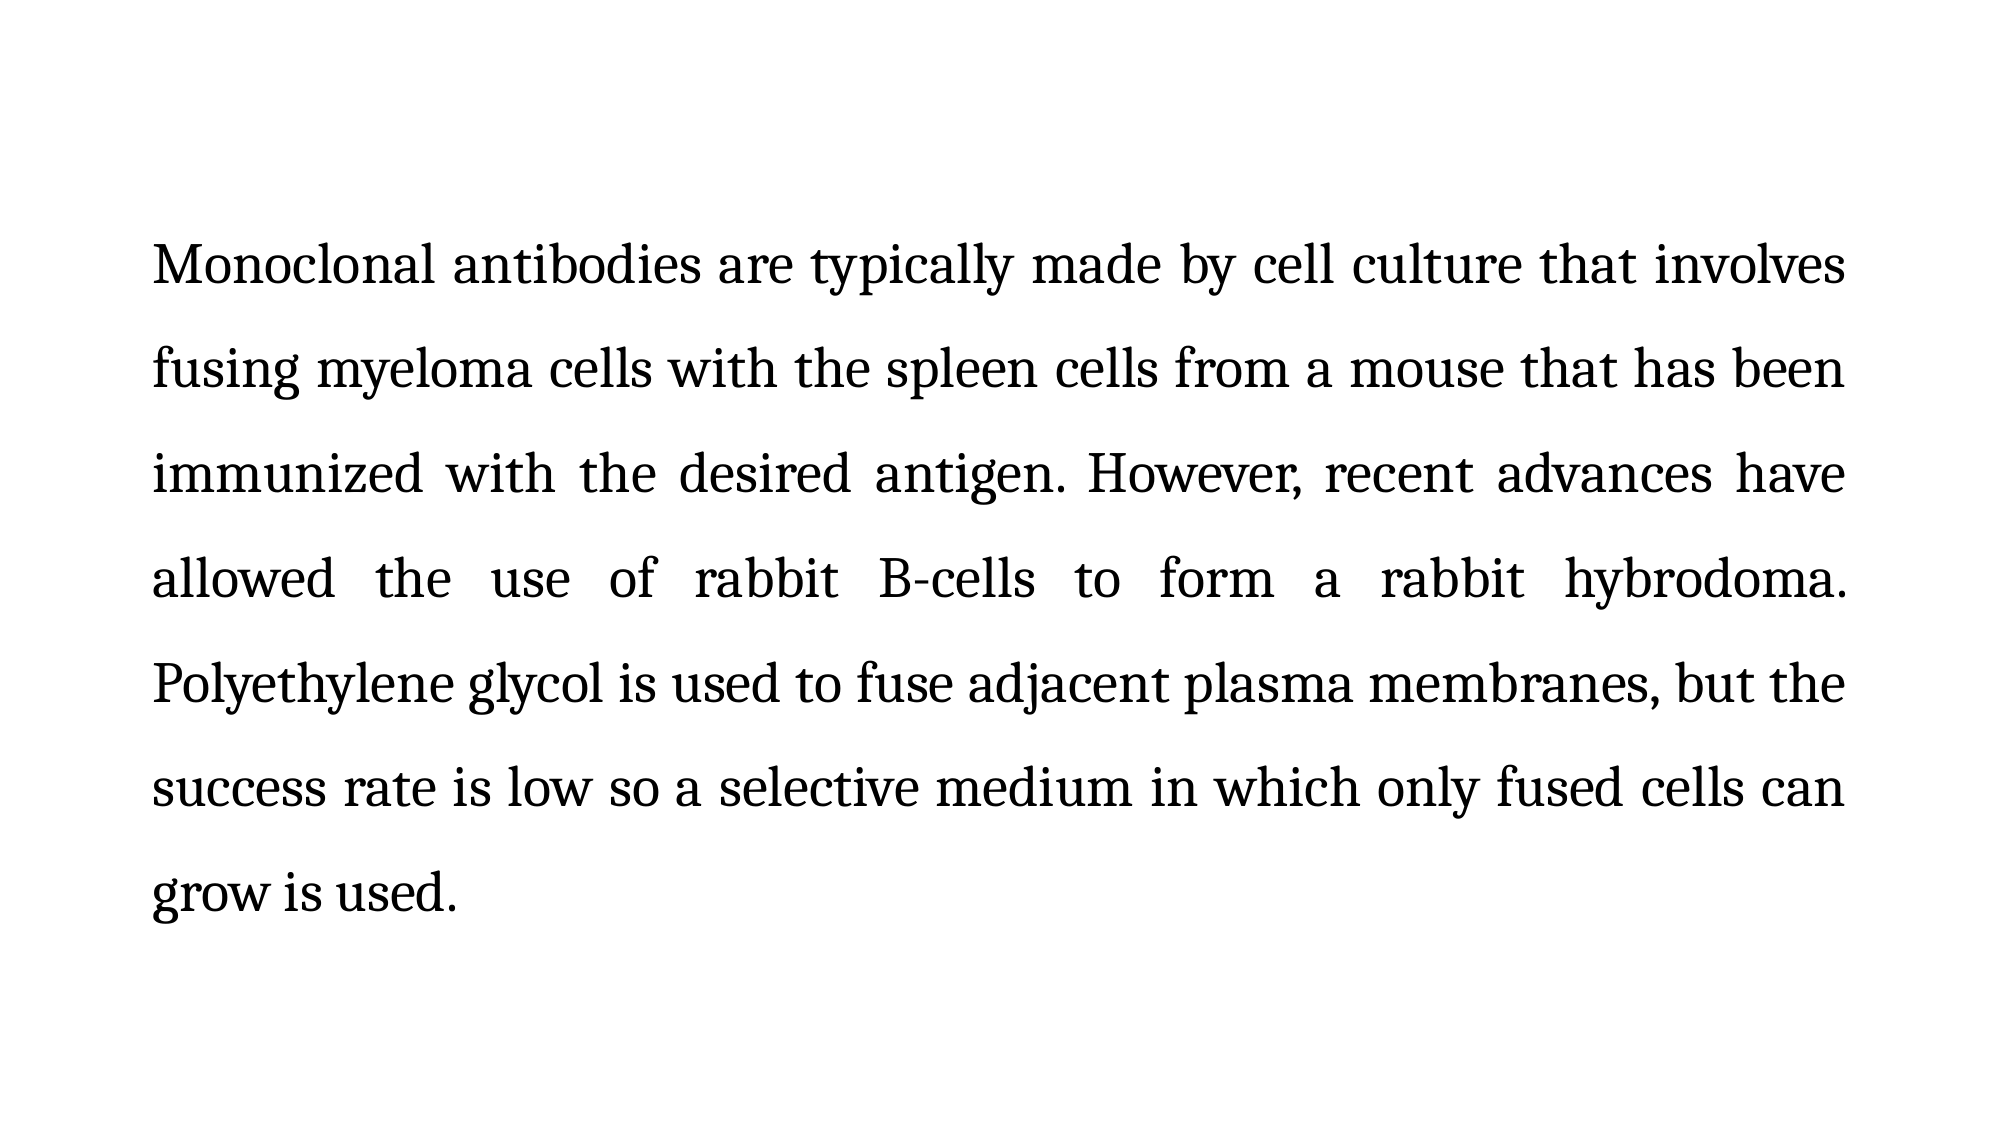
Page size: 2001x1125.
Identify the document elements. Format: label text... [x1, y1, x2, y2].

list Monoclonal antibodies are typically made by cell culture that involves fusing myeloma cells with the spleen cells from a mouse that has been immunized with the desired antigen. However, recent advances have allowed the use of rabbit B-cells to form a rabbit hybrodoma. Polyethylene glycol is used to fuse adjacent plasma membranes, but the success rate is low so a selective medium in which only fused cells can grow is used. [137, 91, 1863, 1068]
